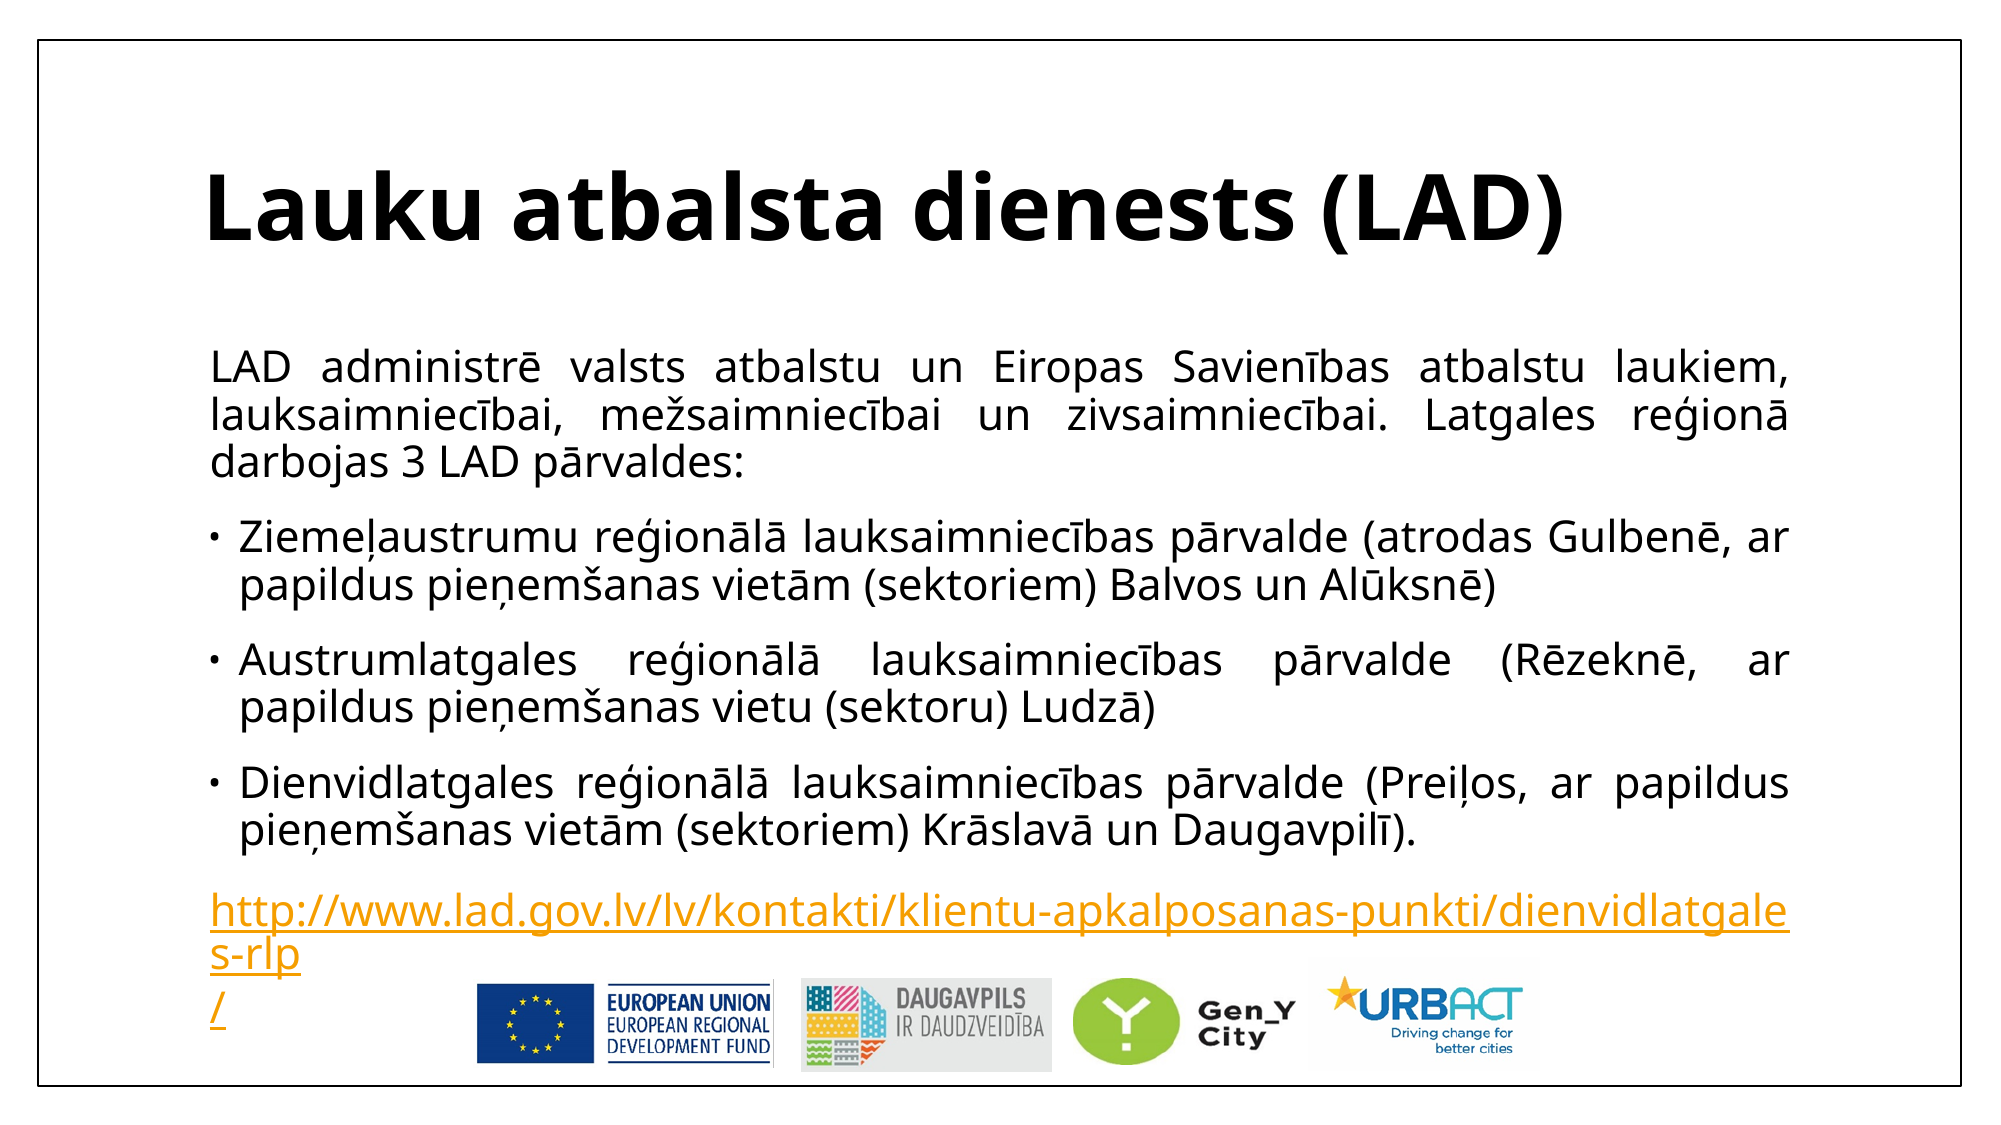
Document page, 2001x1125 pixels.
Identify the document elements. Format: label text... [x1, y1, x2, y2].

title Lauku atbalsta dienests (LAD) [187, 99, 1808, 323]
list LAD administrē valsts atbalstu un Eiropas Savienības atbalstu laukiem, lauksaimniecībai, mežsaimniecībai un zivsaimniecībai. Latgales reģionā darbojas 3 LAD pārvaldes: Ziemeļaustrumu reģionālā lauksaimniecības pārvalde (atrodas Gulbenē, ar papildus pieņemšanas vietām (sektoriem) Balvos un Alūksnē) Austrumlatgales reģionālā lauksaimniecības pārvalde (Rēzeknē, ar papildus pieņemšanas vietu (sektoru) Ludzā) Dienvidlatgales reģionālā lauksaimniecības pārvalde (Preiļos, ar papildus pieņemšanas vietām (sektoriem) Krāslavā un Daugavpilī). http://www.lad.gov.lv/lv/kontakti/klientu-apkalposanas-punkti/dienvidlatgales-rlp/ [187, 337, 1808, 1000]
picture [473, 957, 1540, 1073]
